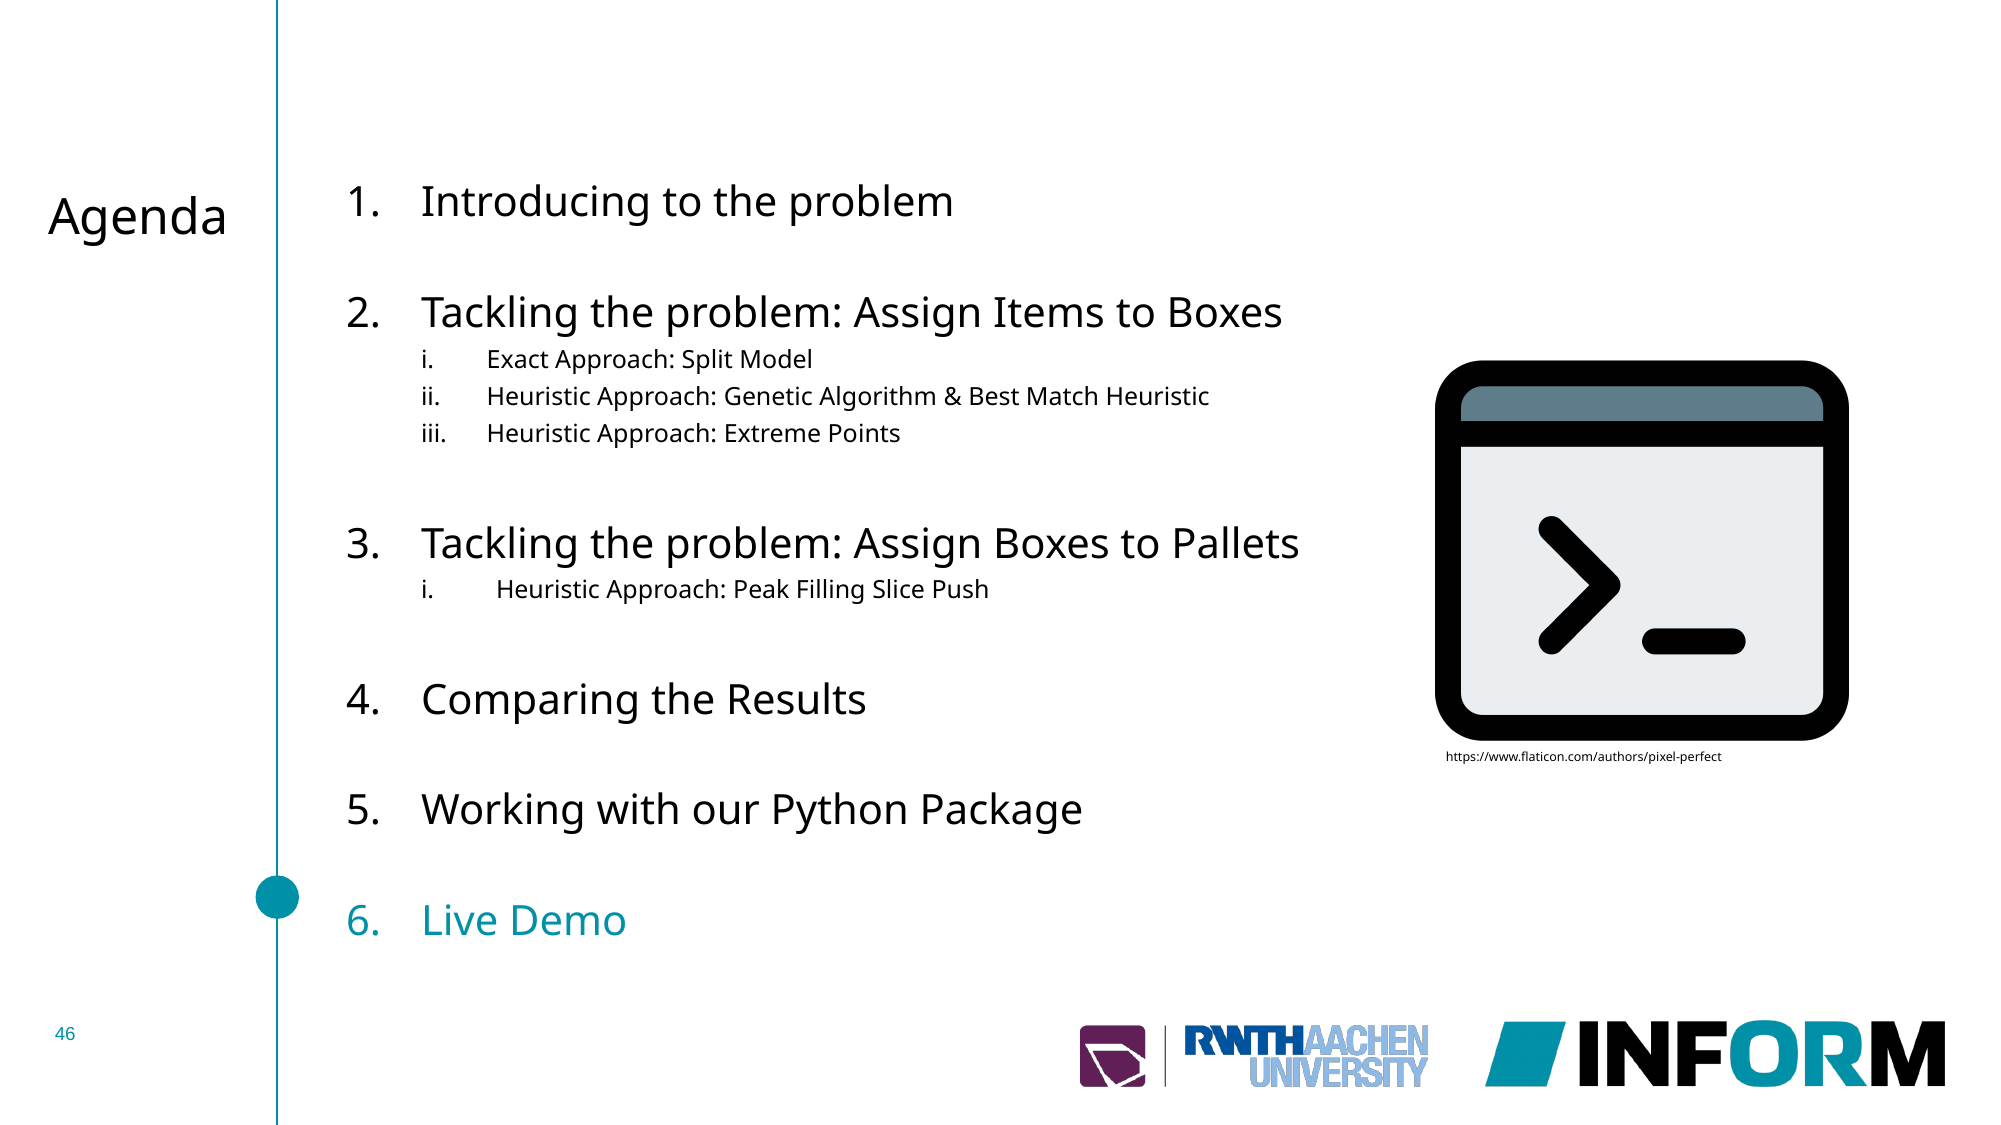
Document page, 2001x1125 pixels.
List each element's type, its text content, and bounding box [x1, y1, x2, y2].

text_box [278, 875, 299, 919]
picture [1080, 1025, 1428, 1087]
text_box https://www.flaticon.com/authors/pixel-perfect [1431, 741, 1830, 772]
title Agenda [0, 183, 276, 257]
list Introducing to the problem Tackling the problem: Assign Items to Boxes Exact Approach: Split Model Heuristic Approach: Genetic Algorithm & Best Match Heuristic Heuristic Approach: Extreme Points Tackling the problem: Assign Boxes to Pallets Heuristic Approach: Peak Filling Slice Push Comparing the Results Working with our Python Package Live Demo [331, 159, 2000, 966]
picture [1485, 1020, 1945, 1087]
picture [1435, 343, 1849, 758]
text_box [255, 875, 277, 919]
